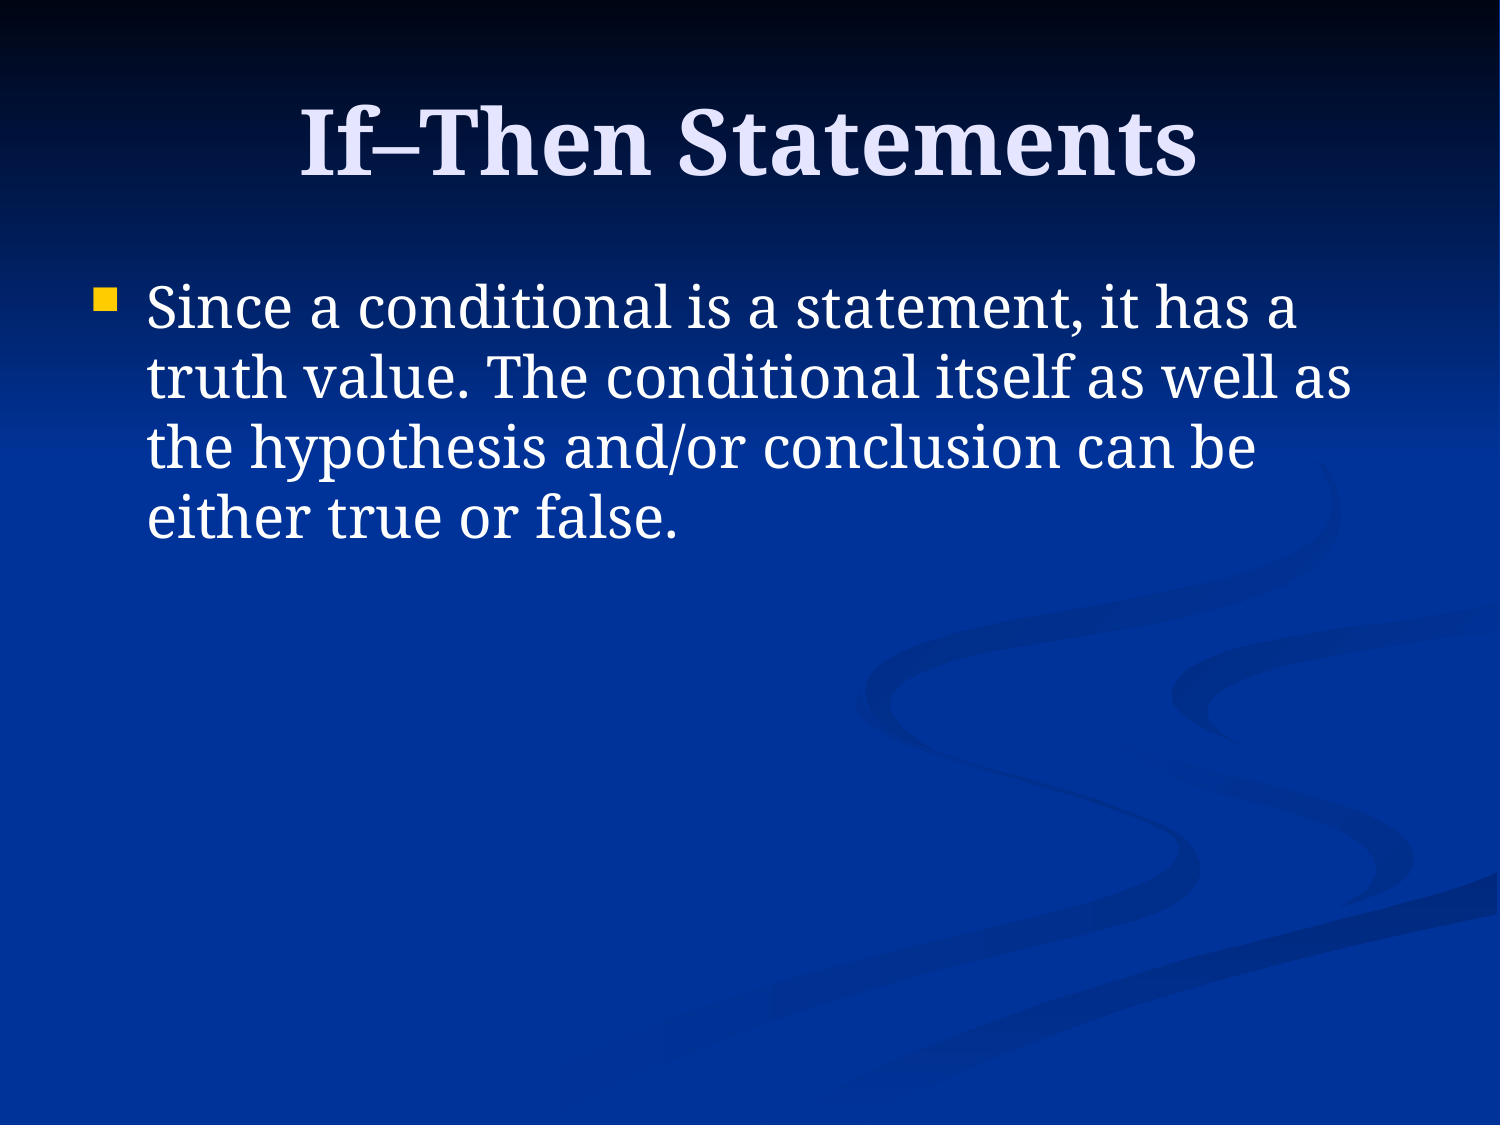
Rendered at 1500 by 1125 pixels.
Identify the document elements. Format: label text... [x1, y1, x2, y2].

title If–Then Statements [74, 44, 1426, 233]
list Since a conditional is a statement, it has a truth value. The conditional itself as well as the hypothesis and/or conclusion can be either true or false. [74, 262, 1432, 1006]
